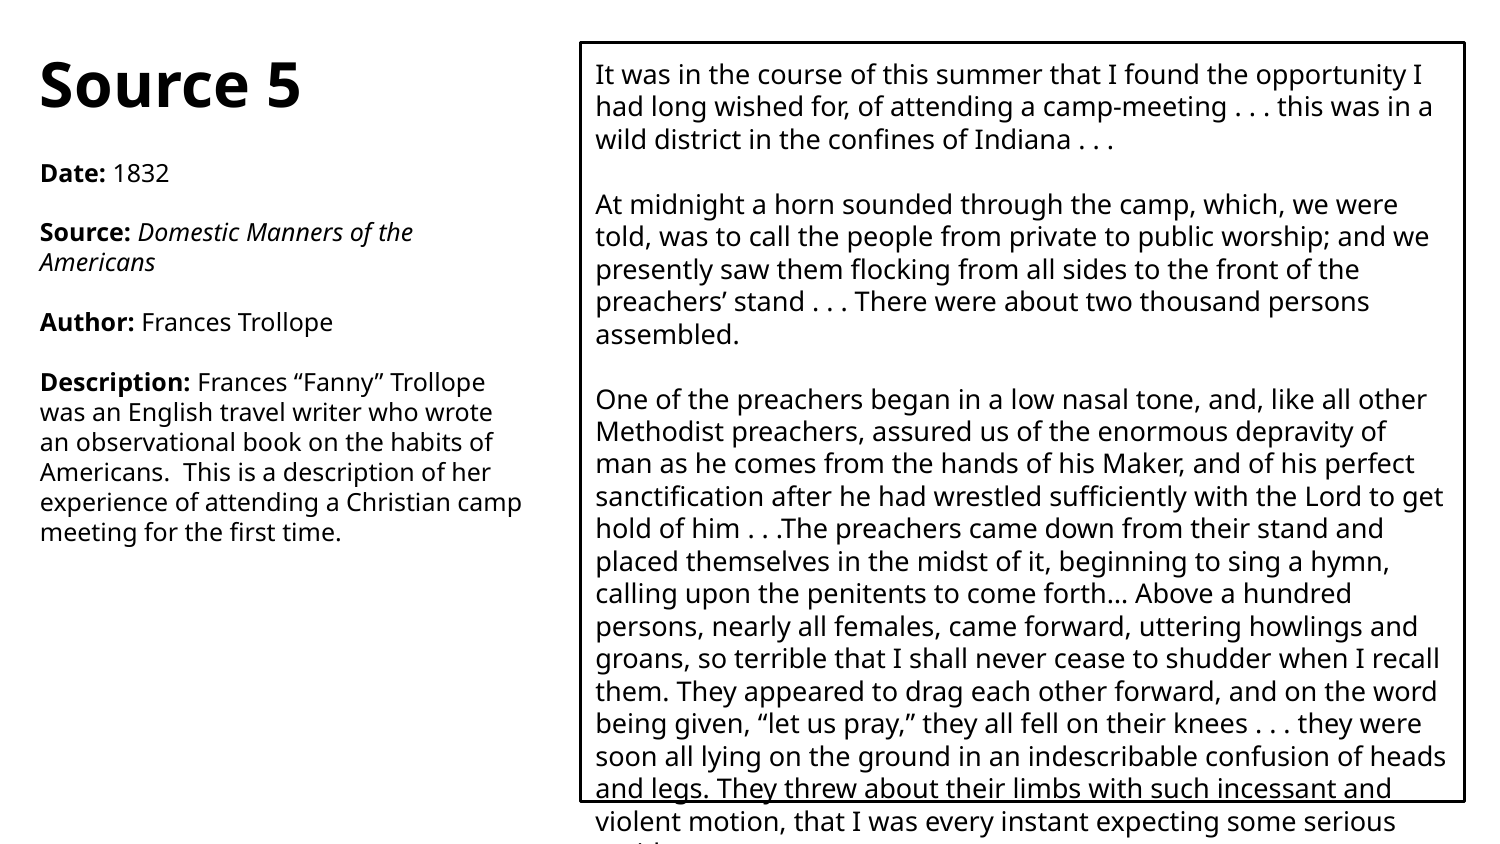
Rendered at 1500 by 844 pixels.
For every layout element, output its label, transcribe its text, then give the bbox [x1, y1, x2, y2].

text_box Source 5 Date: 1832 Source: Domestic Manners of the Americans Author: Frances Trollope Description: Frances “Fanny” Trollope was an English travel writer who wrote an observational book on the habits of Americans. This is a description of her experience of attending a Christian camp meeting for the first time. [24, 29, 542, 789]
text_box It was in the course of this summer that I found the opportunity I had long wished for, of attending a camp-meeting . . . this was in a wild district in the confines of Indiana . . . At midnight a horn sounded through the camp, which, we were told, was to call the people from private to public worship; and we presently saw them flocking from all sides to the front of the preachers’ stand . . . There were about two thousand persons assembled. One of the preachers began in a low nasal tone, and, like all other Methodist preachers, assured us of the enormous depravity of man as he comes from the hands of his Maker, and of his perfect sanctification after he had wrestled sufficiently with the Lord to get hold of him . . .The preachers came down from their stand and placed themselves in the midst of it, beginning to sing a hymn, calling upon the penitents to come forth… Above a hundred persons, nearly all females, came forward, uttering howlings and groans, so terrible that I shall never cease to shudder when I recall them. They appeared to drag each other forward, and on the word being given, “let us pray,” they all fell on their knees . . . they were soon all lying on the ground in an indescribable confusion of heads and legs. They threw about their limbs with such incessant and violent motion, that I was every instant expecting some serious accident to occur. [580, 42, 1465, 802]
